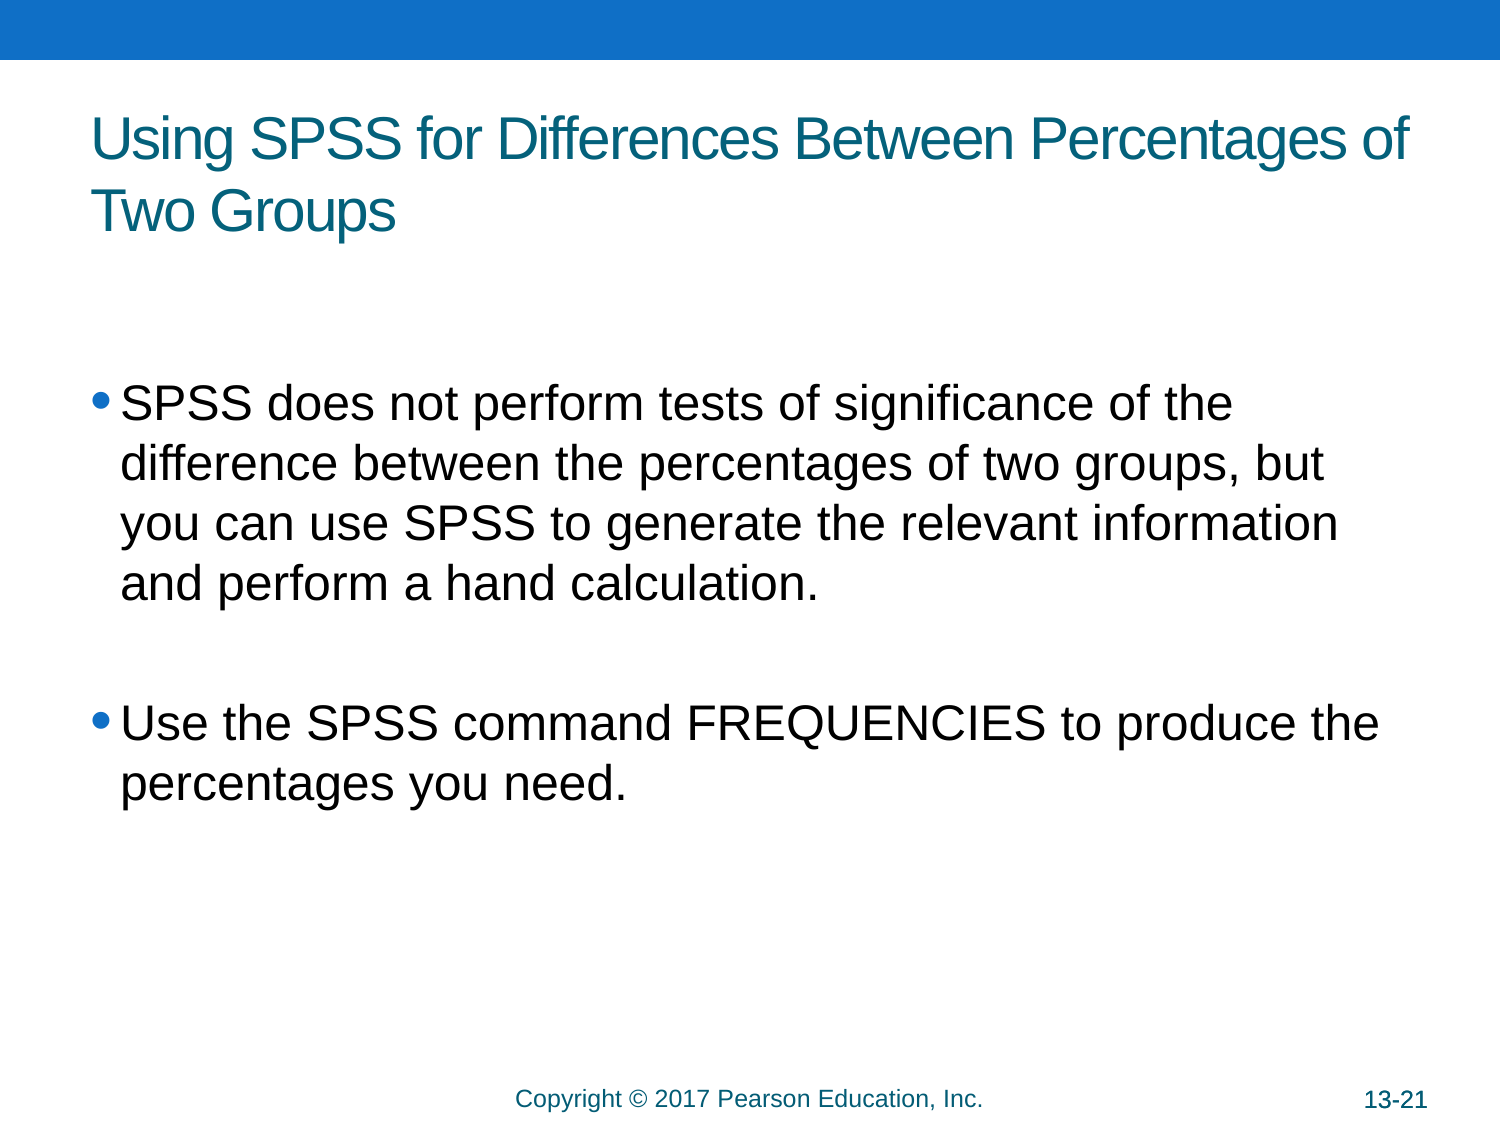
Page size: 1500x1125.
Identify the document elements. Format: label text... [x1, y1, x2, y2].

picture [641, 1100, 647, 1107]
title Using SPSS for Differences Between Percentages of Two Groups [75, 90, 1425, 253]
list SPSS does not perform tests of significance of the difference between the percentages of two groups, but you can use SPSS to generate the relevant information and perform a hand calculation. Use the SPSS command FREQUENCIES to produce the percentages you need. [75, 362, 1425, 1063]
